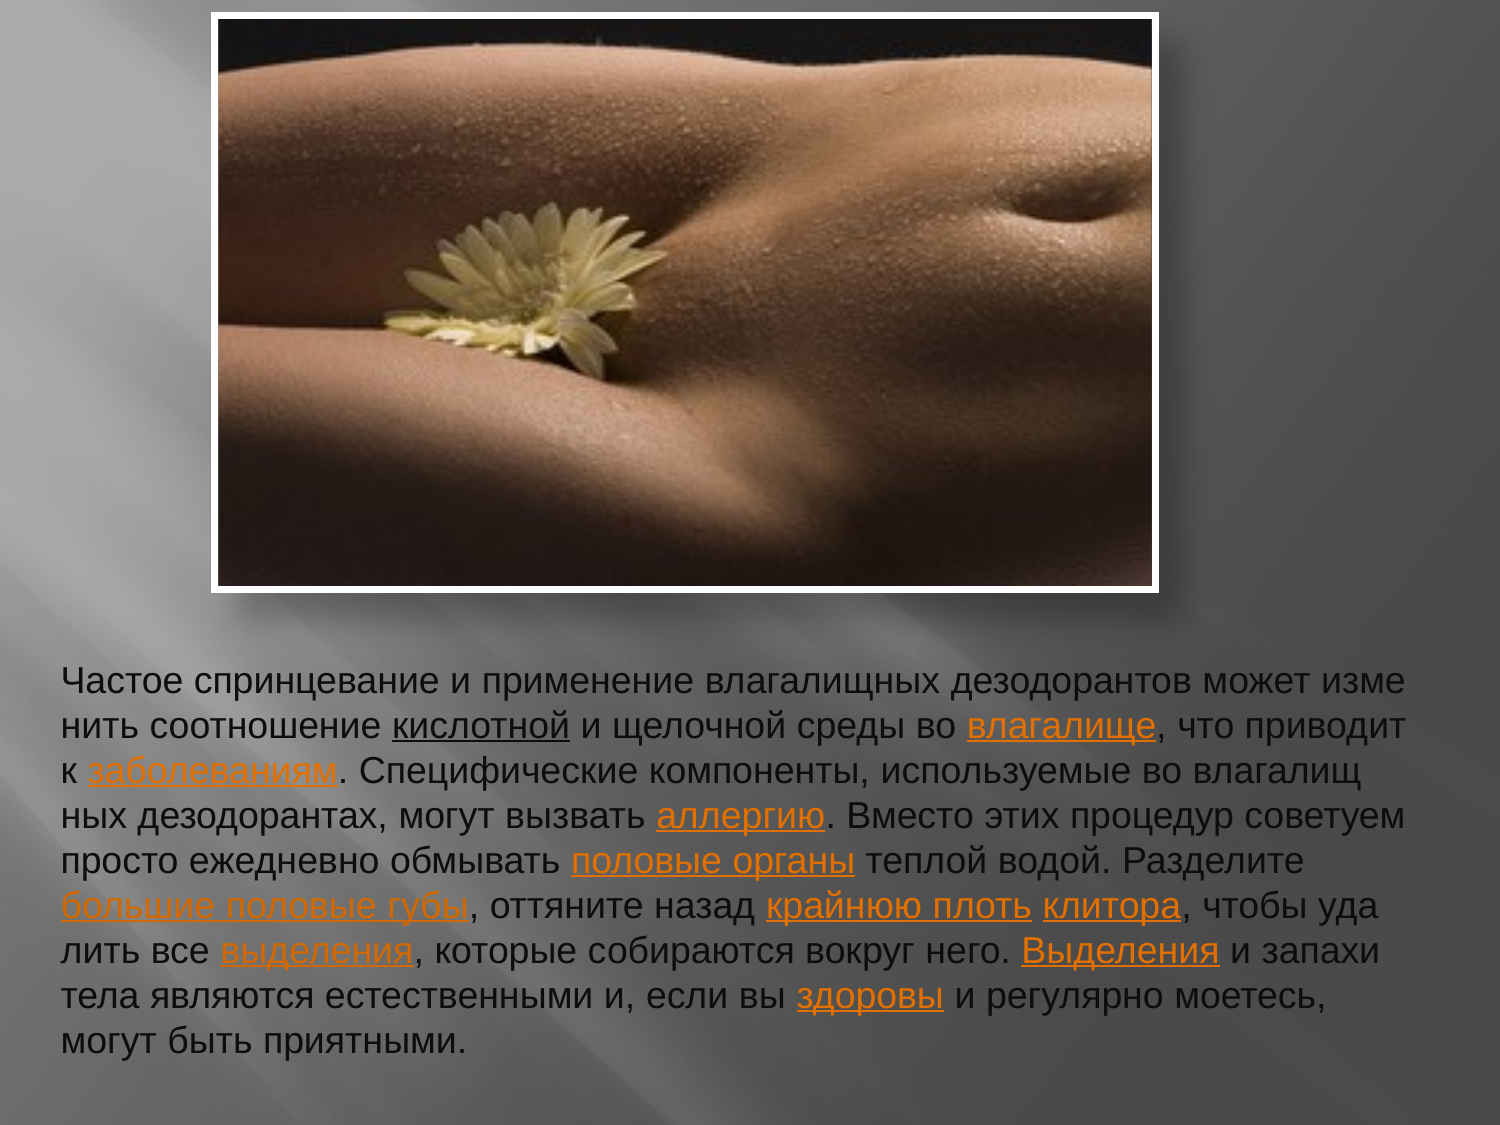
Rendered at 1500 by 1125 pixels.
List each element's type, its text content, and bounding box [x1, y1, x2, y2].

picture [218, 18, 1152, 587]
title Ча­стое спринце­ва­ние и при­ме­не­ние влага­лищ­ных дез­о­до­ран­тов может изме­нить со­от­ноше­ние кис­лот­ной и ще­лоч­ной сре­ды во влага­лище, что при­во­дит к за­бо­ле­ва­ни­ям. Спе­ци­фи­че­ские компо­нен­ты, ис­поль­зу­емые во влага­лищ­ных дез­о­до­ран­тах, могут выз­вать ал­лергию. Вме­сто этих проце­дур со­ве­ту­ем про­сто еже­днев­но обмы­вать по­ло­вые орга­ны теп­лой во­дой. Раз­де­ли­те большие по­ло­вые гу­бы, от­тя­ни­те на­зад край­нюю плоть кли­то­ра, что­бы уда­лить все вы­де­ле­ния, ко­то­рые со­би­рают­ся во­круг него. Выде­ле­ния и ­за­па­хи те­ла яв­ляют­ся ес­те­ствен­ными и, ес­ли вы здо­ро­вы и регу­ляр­но мо­е­тесь, могут быть при­ят­ными. [53, 787, 1424, 1106]
